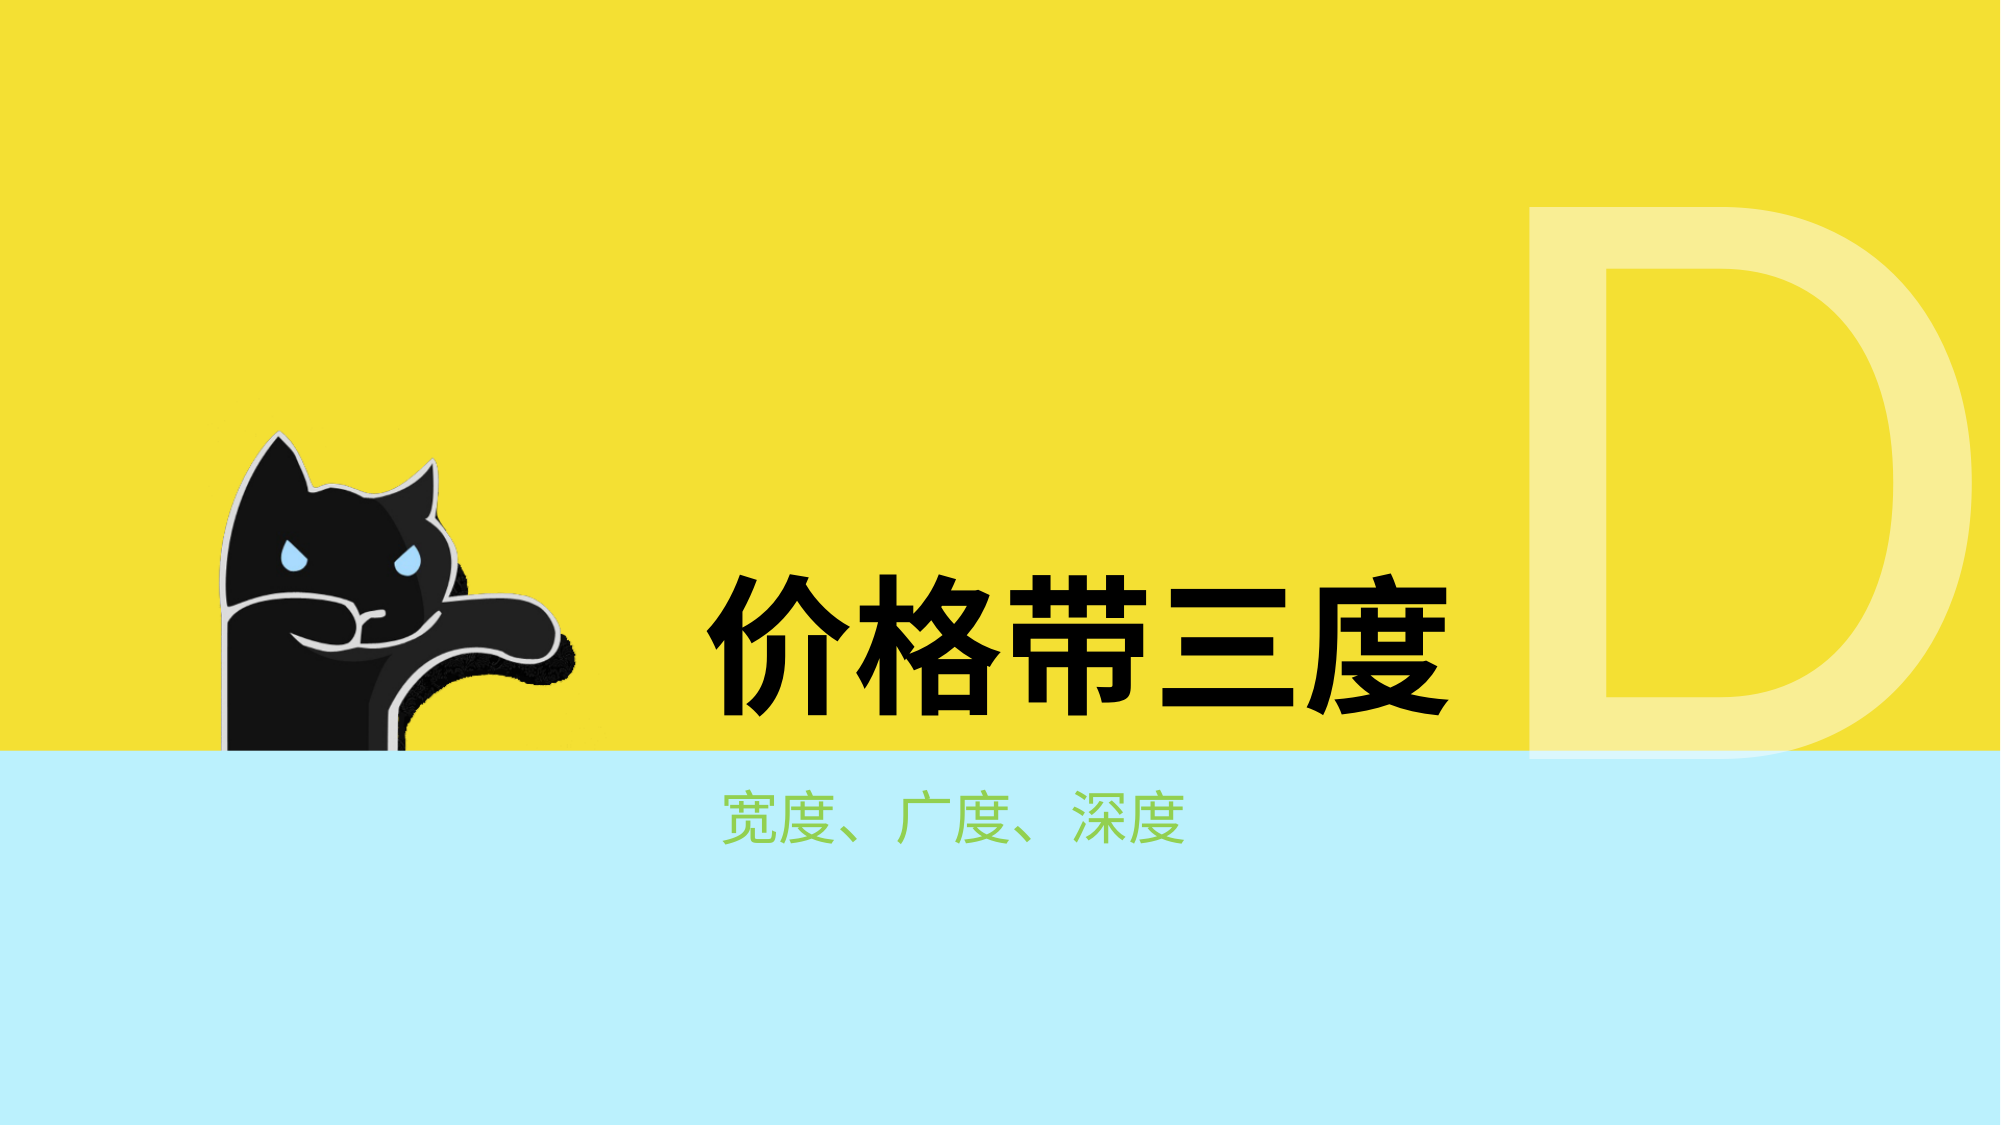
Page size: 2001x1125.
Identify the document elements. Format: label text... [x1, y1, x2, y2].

text_box 价格带三度 [688, 545, 1456, 740]
picture [0, 0, 2001, 1125]
text_box D [1456, 0, 2000, 939]
text_box 宽度、广度、深度 [705, 773, 1202, 999]
